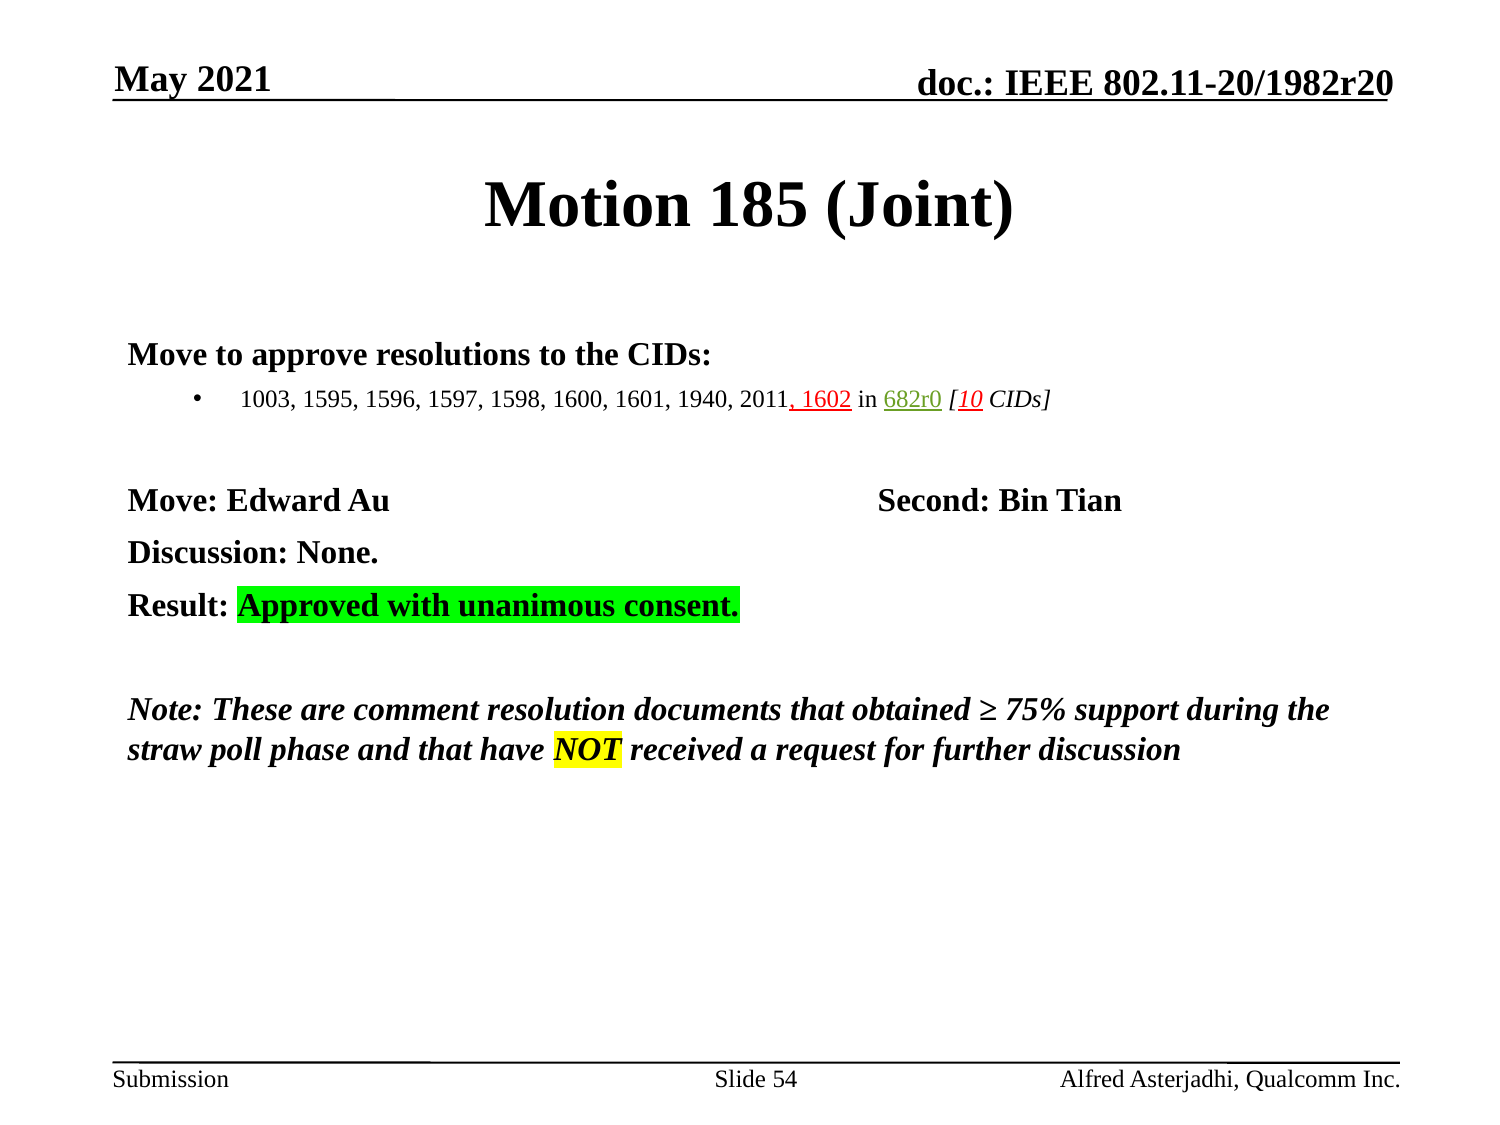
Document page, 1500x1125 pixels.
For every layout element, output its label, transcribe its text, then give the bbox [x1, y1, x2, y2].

slide_number Slide 54 [712, 1061, 800, 1123]
title Motion 185 (Joint) [112, 112, 1388, 288]
list Move to approve resolutions to the CIDs: 1003, 1595, 1596, 1597, 1598, 1600, 1601, 1940, 2011, 1602 in 682r0 [10 CIDs] Move: Edward Au Second: Bin Tian Discussion: None. Result: Approved with unanimous consent. Note: These are comment resolution documents that obtained ≥ 75% support during the straw poll phase and that have NOT received a request for further discussion [112, 324, 1388, 1000]
footer Alfred Asterjadhi, Qualcomm Inc. [878, 1061, 1402, 1093]
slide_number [114, 54, 423, 100]
